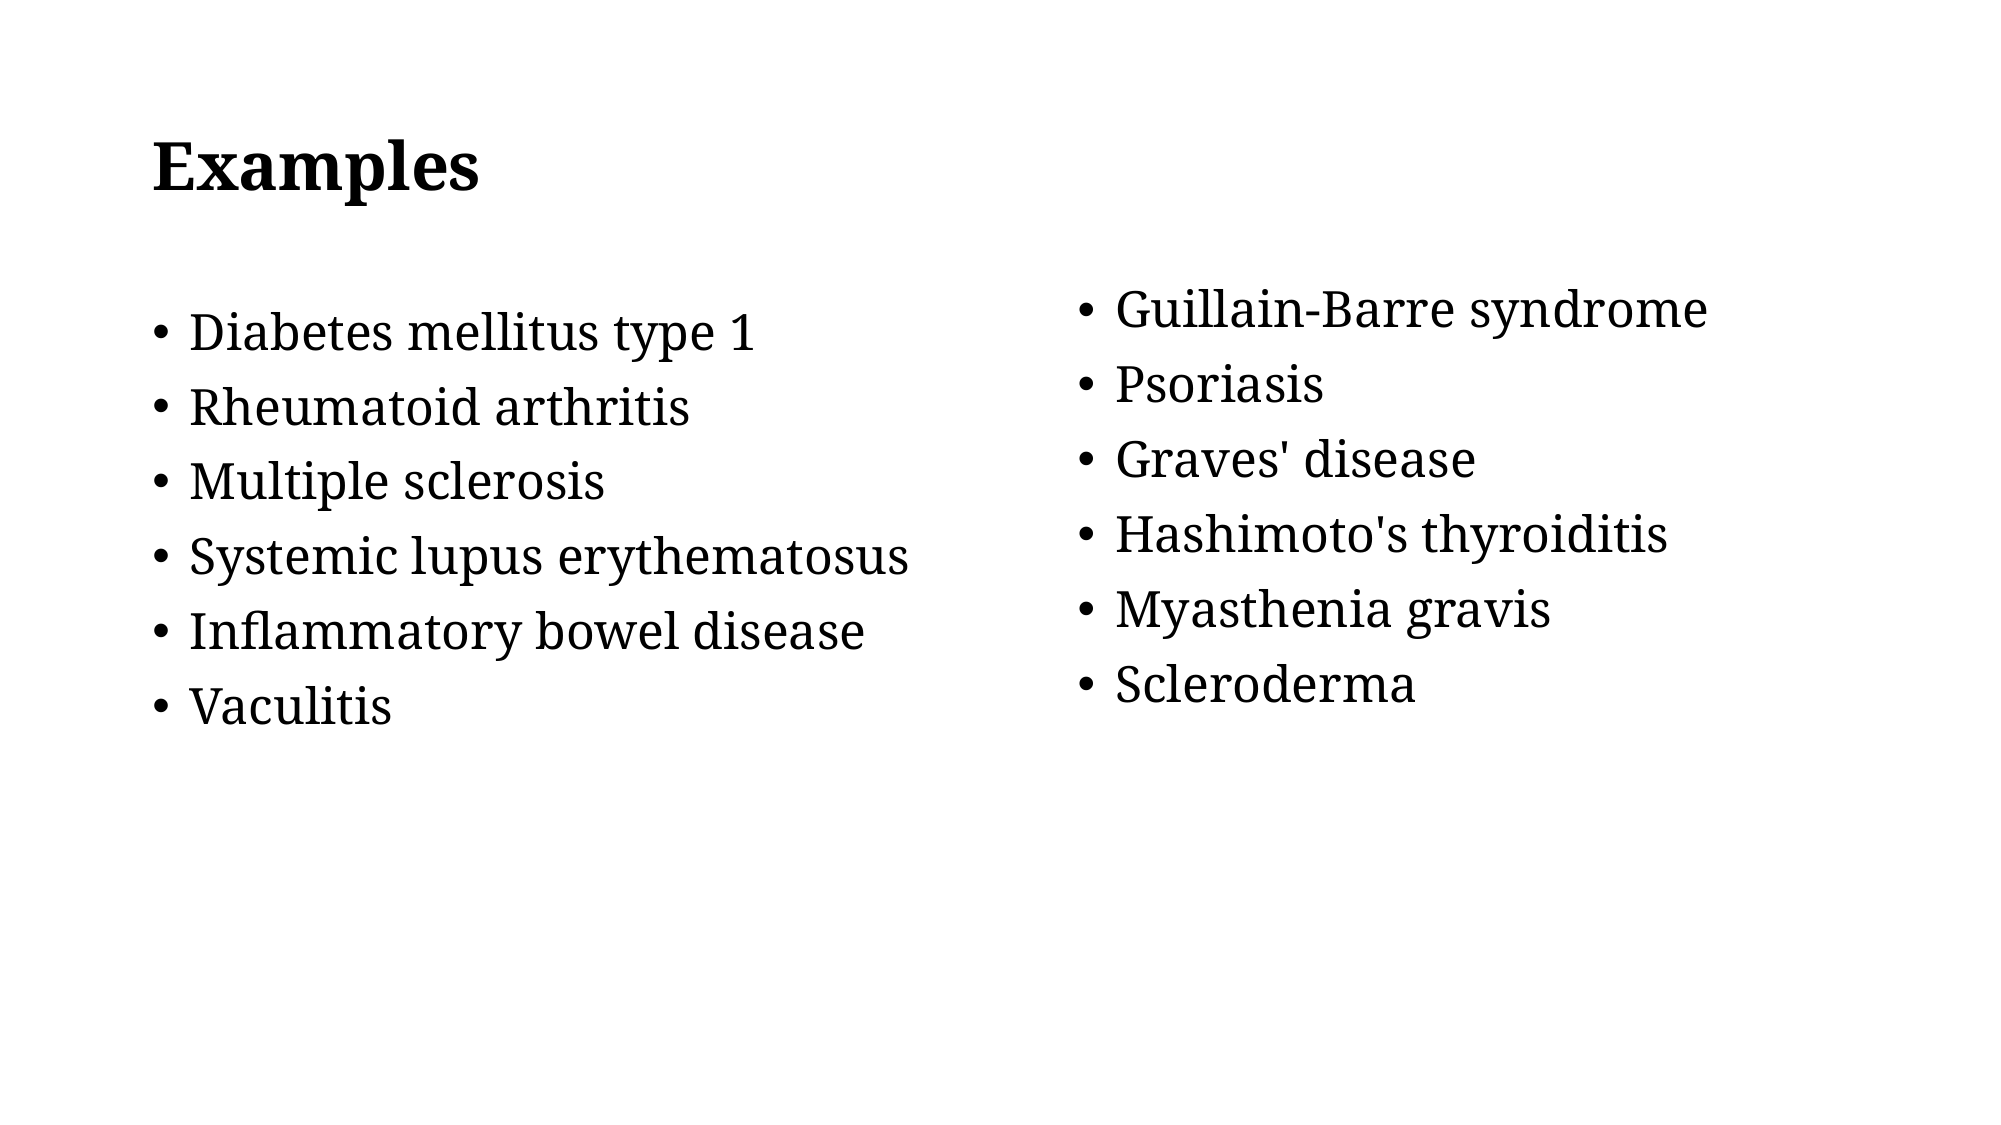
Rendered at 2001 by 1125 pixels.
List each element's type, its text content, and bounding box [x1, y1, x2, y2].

list Diabetes mellitus type 1 Rheumatoid arthritis Multiple sclerosis Systemic lupus erythematosus Inflammatory bowel disease Vaculitis [137, 299, 982, 1014]
title Examples [137, 59, 1863, 278]
text_box Guillain-Barre syndrome Psoriasis Graves' disease Hashimoto's thyroiditis Myasthenia gravis Scleroderma [1062, 277, 1814, 992]
